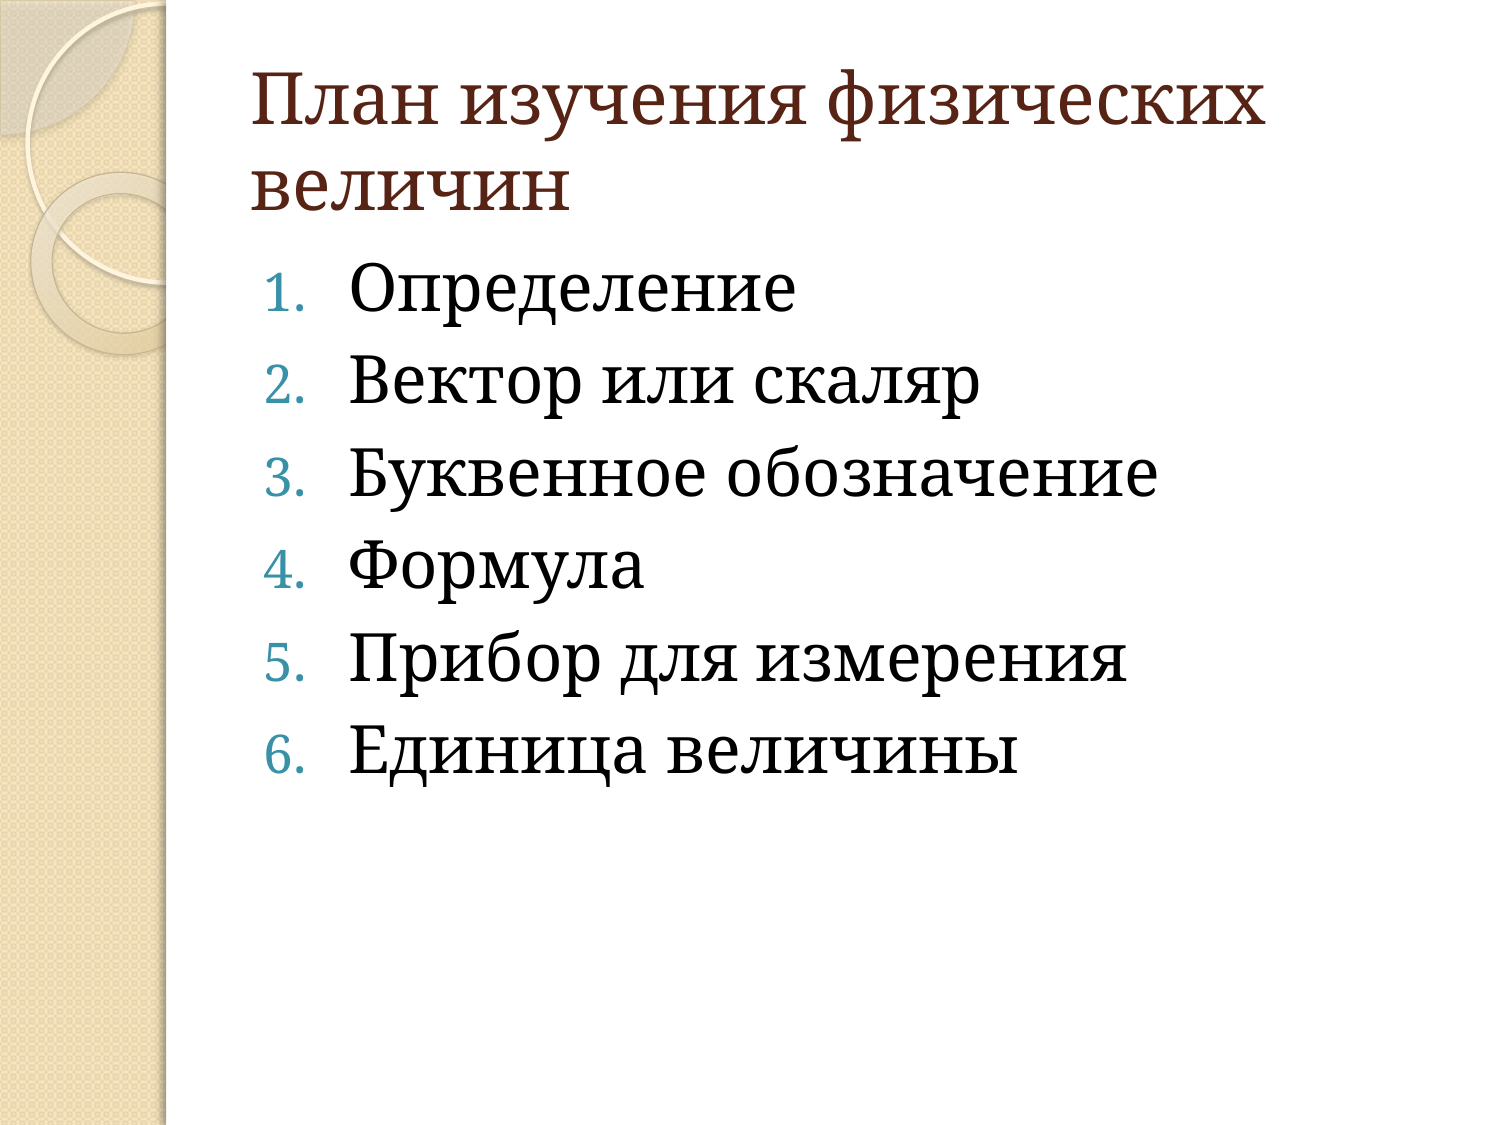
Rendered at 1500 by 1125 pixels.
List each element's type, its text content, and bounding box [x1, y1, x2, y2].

title План изучения физических величин [235, 45, 1466, 233]
list Определение Вектор или скаляр Буквенное обозначение Формула Прибор для измерения Единица величины [235, 237, 1466, 1025]
